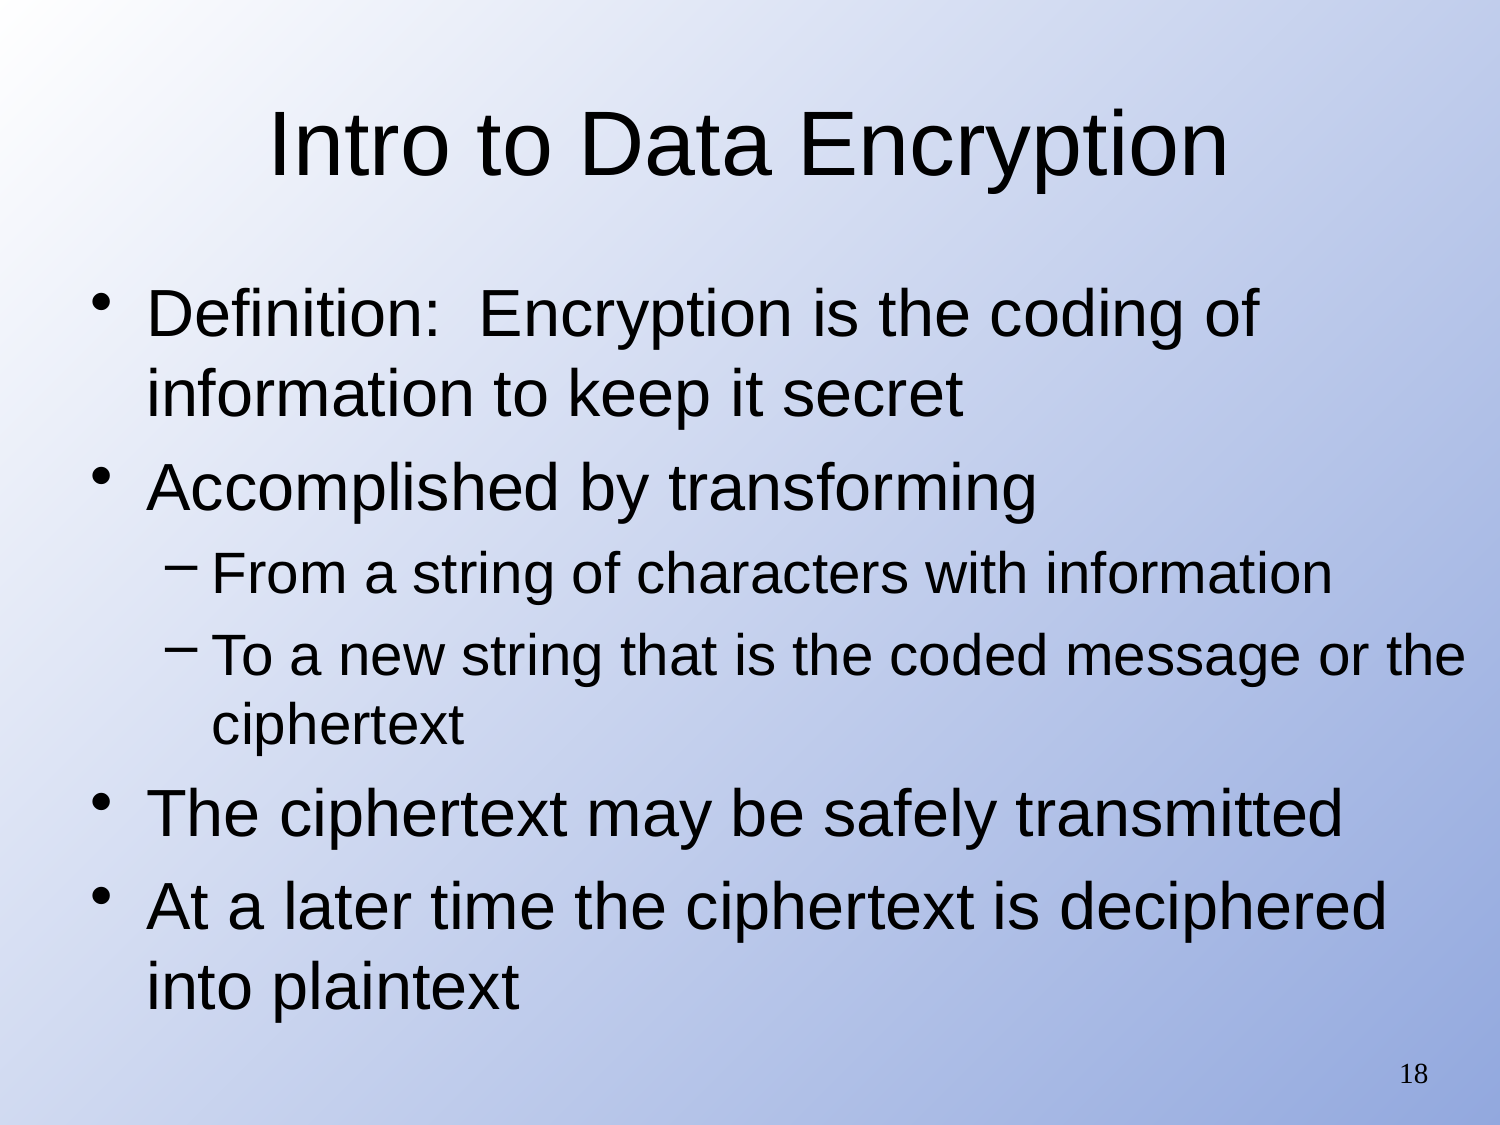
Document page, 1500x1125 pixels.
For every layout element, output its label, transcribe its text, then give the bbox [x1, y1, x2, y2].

list Definition: Encryption is the coding of information to keep it secret Accomplished by transforming From a string of characters with information To a new string that is the coded message or the ciphertext The ciphertext may be safely transmitted At a later time the ciphertext is deciphered into plaintext [75, 262, 1500, 1041]
title Intro to Data Encryption [75, 45, 1425, 233]
slide_number 18 [1093, 1046, 1444, 1125]
